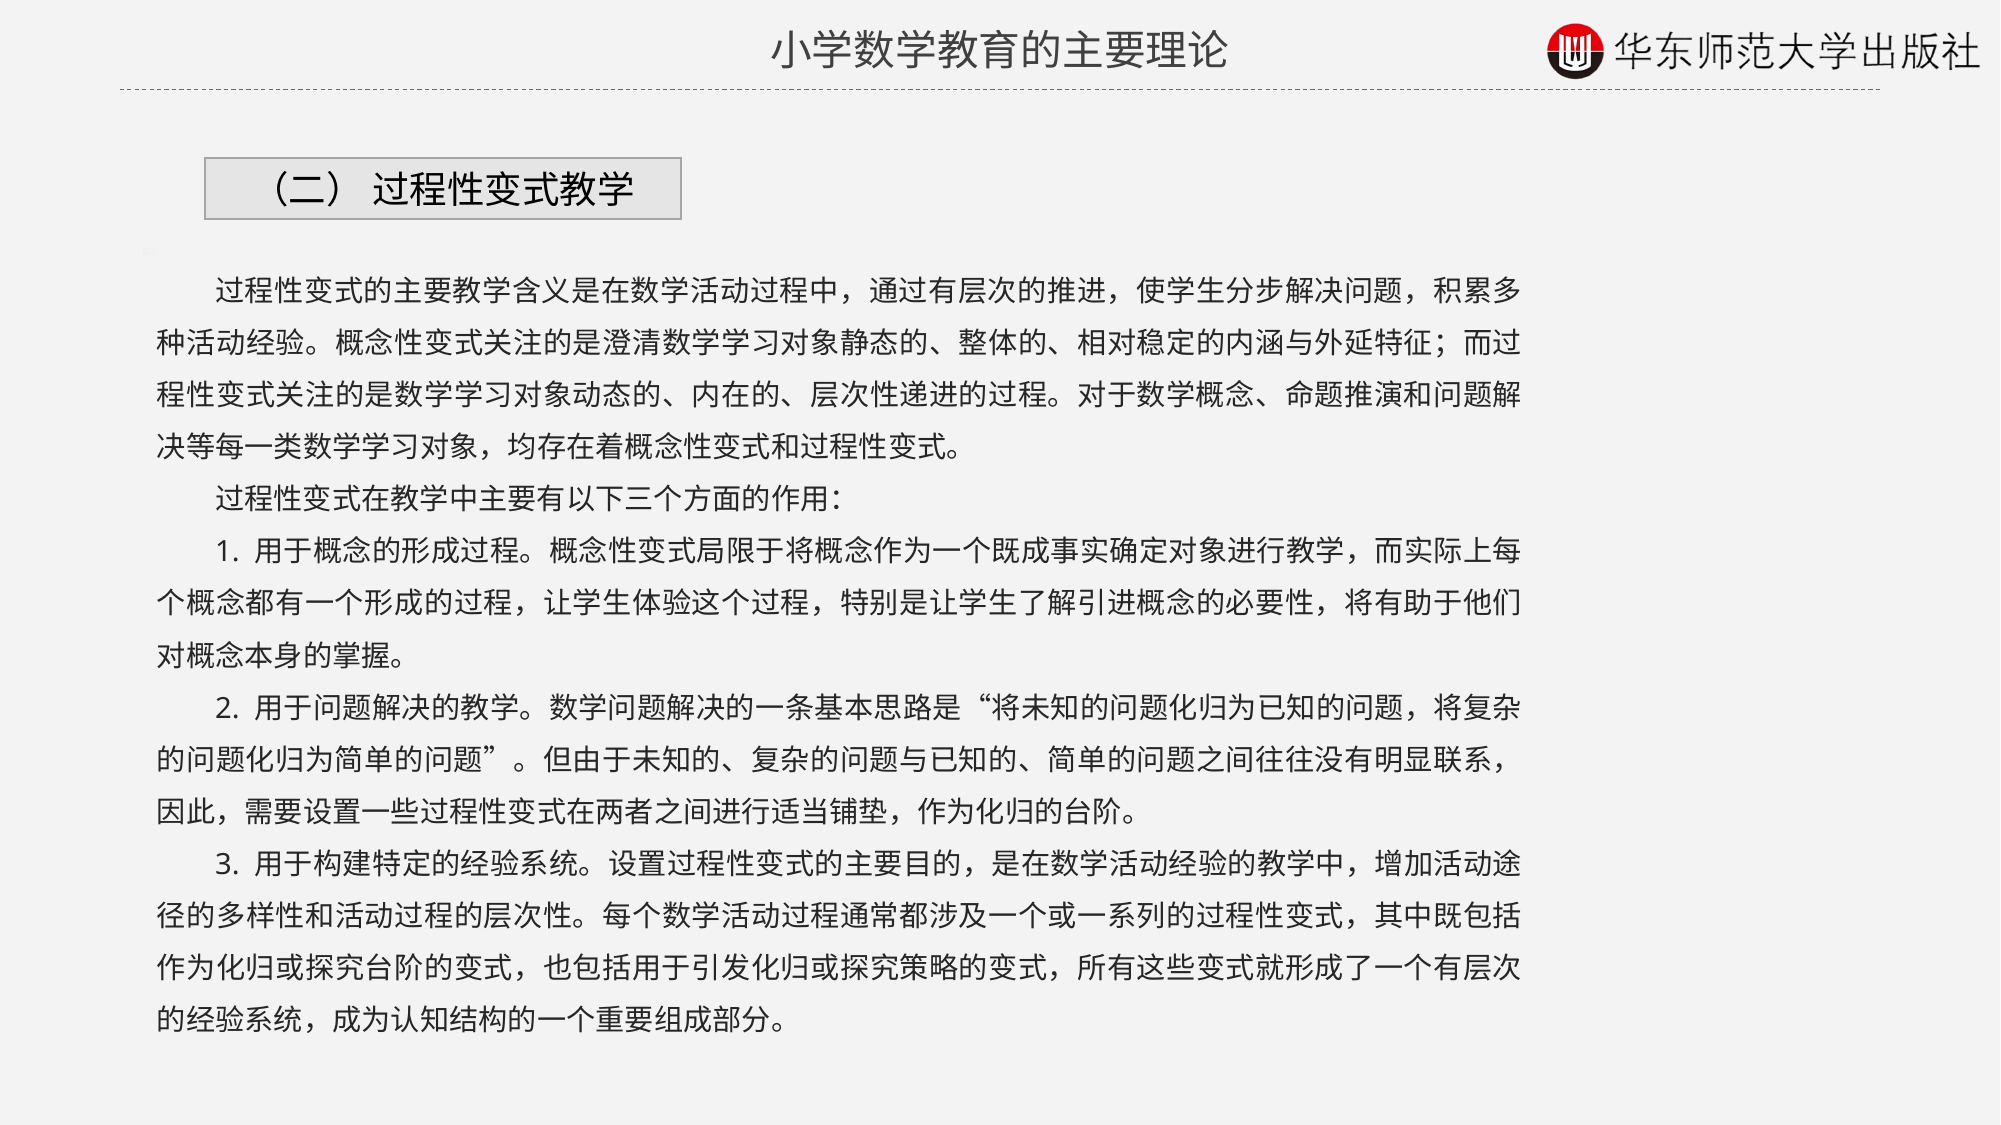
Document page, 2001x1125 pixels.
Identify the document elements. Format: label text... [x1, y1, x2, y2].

text_box 过程性变式的主要教学含义是在数学活动过程中，通过有层次的推进，使学生分步解决问题，积累多种活动经验。概念性变式关注的是澄清数学学习对象静态的、整体的、相对稳定的内涵与外延特征；而过程性变式关注的是数学学习对象动态的、内在的、层次性递进的过程。对于数学概念、命题推演和问题解决等每一类数学学习对象，均存在着概念性变式和过程性变式。 过程性变式在教学中主要有以下三个方面的作用： 1. 用于概念的形成过程。概念性变式局限于将概念作为一个既成事实确定对象进行教学，而实际上每个概念都有一个形成的过程，让学生体验这个过程，特别是让学生了解引进概念的必要性，将有助于他们对概念本身的掌握。 2. 用于问题解决的教学。数学问题解决的一条基本思路是“将未知的问题化归为已知的问题，将复杂的问题化归为简单的问题”。但由于未知的、复杂的问题与已知的、简单的问题之间往往没有明显联系，因此，需要设置一些过程性变式在两者之间进行适当铺垫，作为化归的台阶。 3. 用于构建特定的经验系统。设置过程性变式的主要目的，是在数学活动经验的教学中，增加活动途径的多样性和活动过程的层次性。每个数学活动过程通常都涉及一个或一系列的过程性变式，其中既包括作为化归或探究台阶的变式，也包括用于引发化归或探究策略的变式，所有这些变式就形成了一个有层次的经验系统，成为认知结构的一个重要组成部分。 [142, 247, 1537, 1044]
text_box 小学数学教育的主要理论 [680, 23, 1320, 74]
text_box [1536, 13, 1989, 83]
text_box （二） 过程性变式教学 [204, 157, 682, 220]
